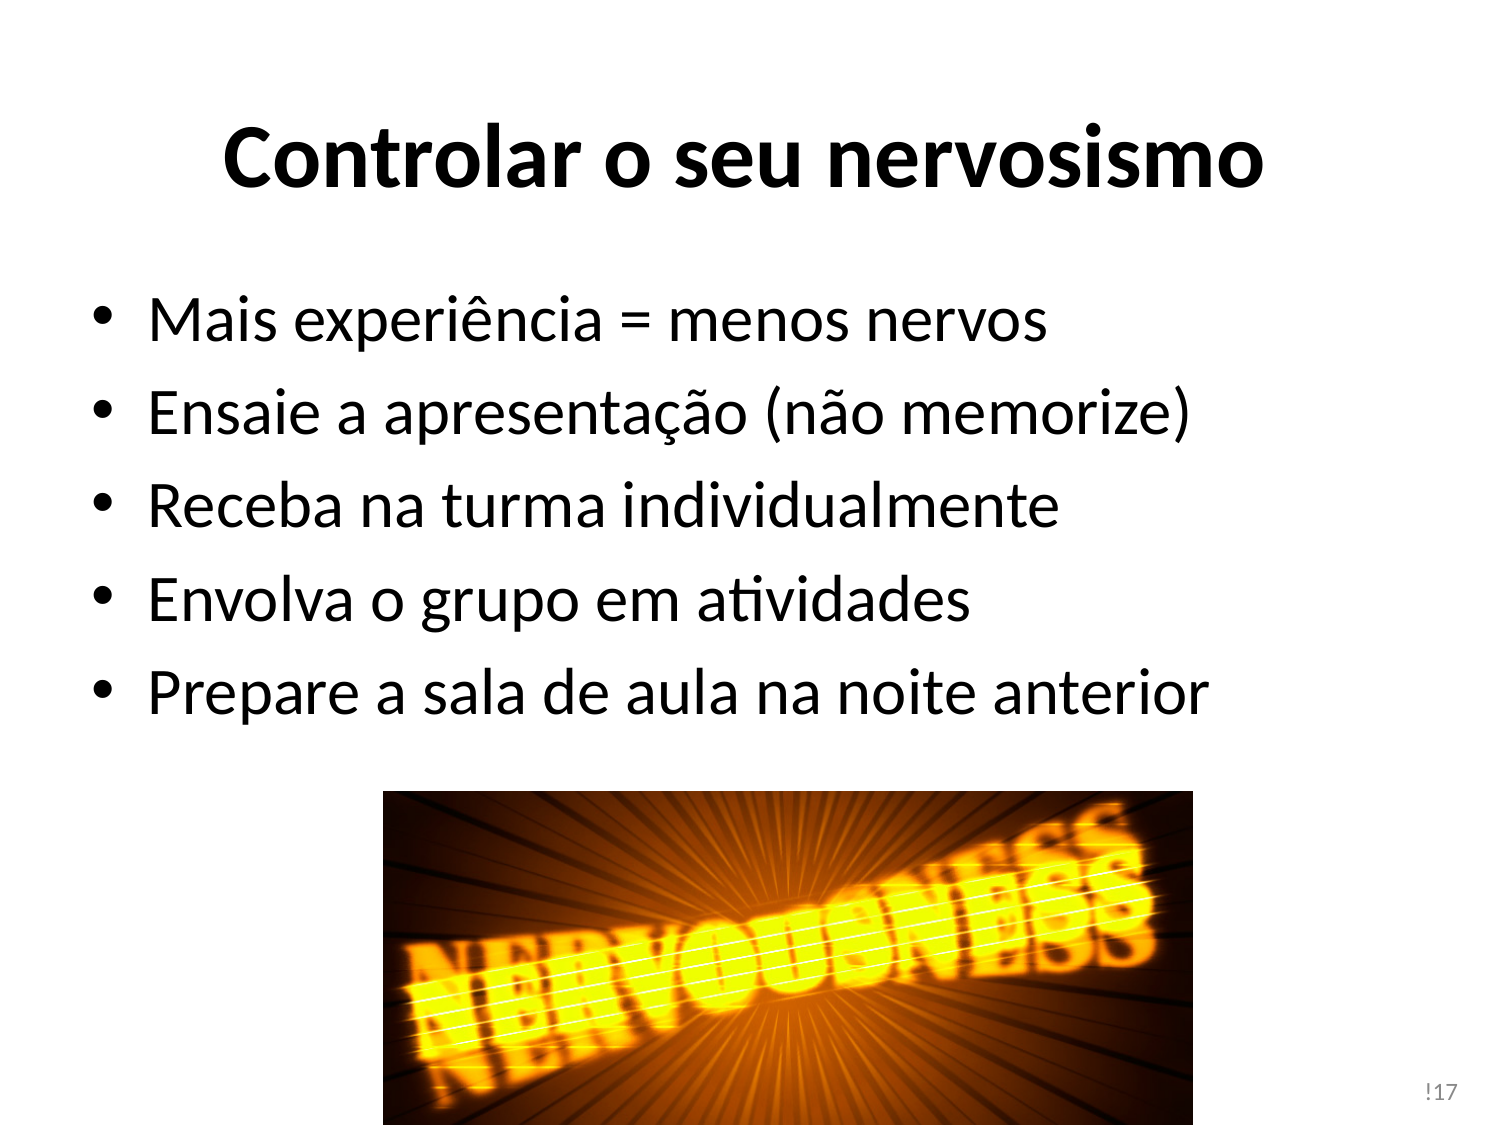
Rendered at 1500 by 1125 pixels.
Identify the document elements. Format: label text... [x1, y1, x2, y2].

text_box !17 [1198, 1067, 1473, 1125]
picture [383, 791, 1194, 1125]
title Controlar o seu nervosismo [70, 81, 1421, 221]
list Mais experiência = menos nervos Ensaie a apresentação (não memorize) Receba na turma individualmente Envolva o grupo em atividades Prepare a sala de aula na noite anterior [76, 266, 1427, 799]
